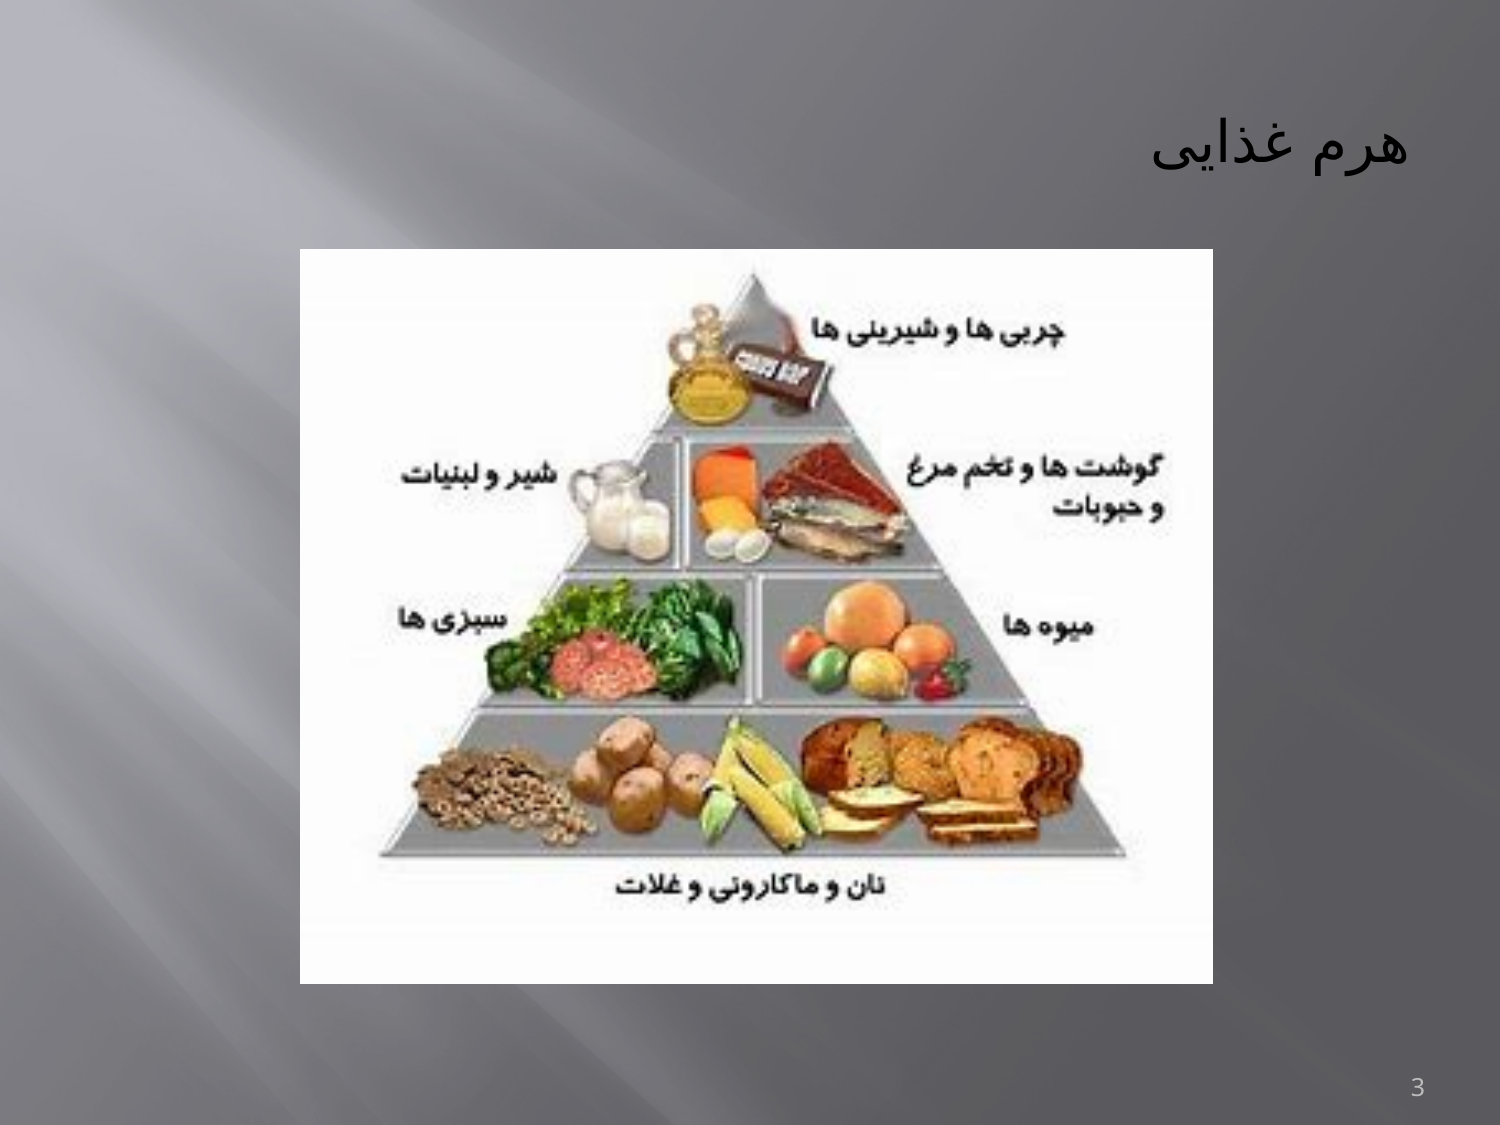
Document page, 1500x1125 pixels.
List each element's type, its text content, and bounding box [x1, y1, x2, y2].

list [299, 249, 1213, 984]
title هرم غذایی [75, 45, 1425, 233]
slide_number 3 [1299, 1052, 1425, 1113]
